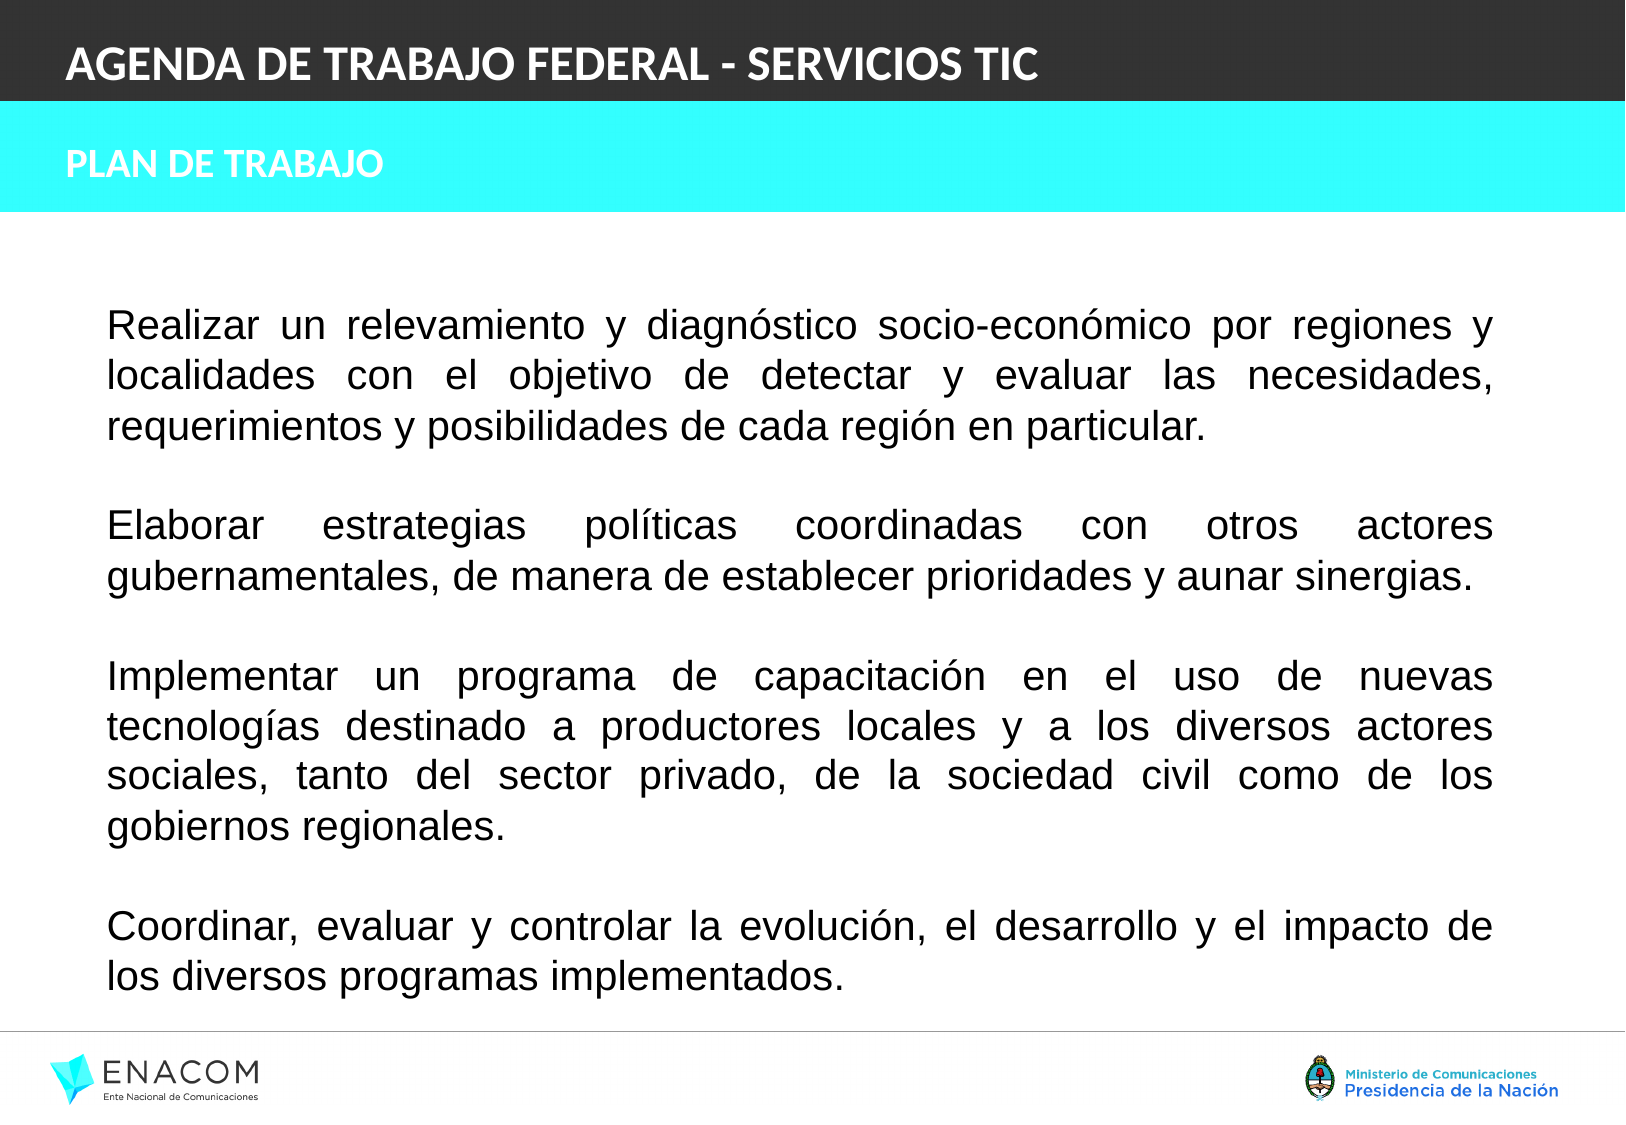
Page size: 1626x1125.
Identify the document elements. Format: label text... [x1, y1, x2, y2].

text_box Realizar un relevamiento y diagnóstico socio-económico por regiones y localidades con el objetivo de detectar y evaluar las necesidades, requerimientos y posibilidades de cada región en particular. Elaborar estrategias políticas coordinadas con otros actores gubernamentales, de manera de establecer prioridades y aunar sinergias. Implementar un programa de capacitación en el uso de nuevas tecnologías destinado a productores locales y a los diversos actores sociales, tanto del sector privado, de la sociedad civil como de los gobiernos regionales. Coordinar, evaluar y controlar la evolución, el desarrollo y el impacto de los diversos programas implementados. [91, 290, 1510, 1028]
picture [0, 1030, 1625, 1106]
picture [0, 0, 1625, 212]
